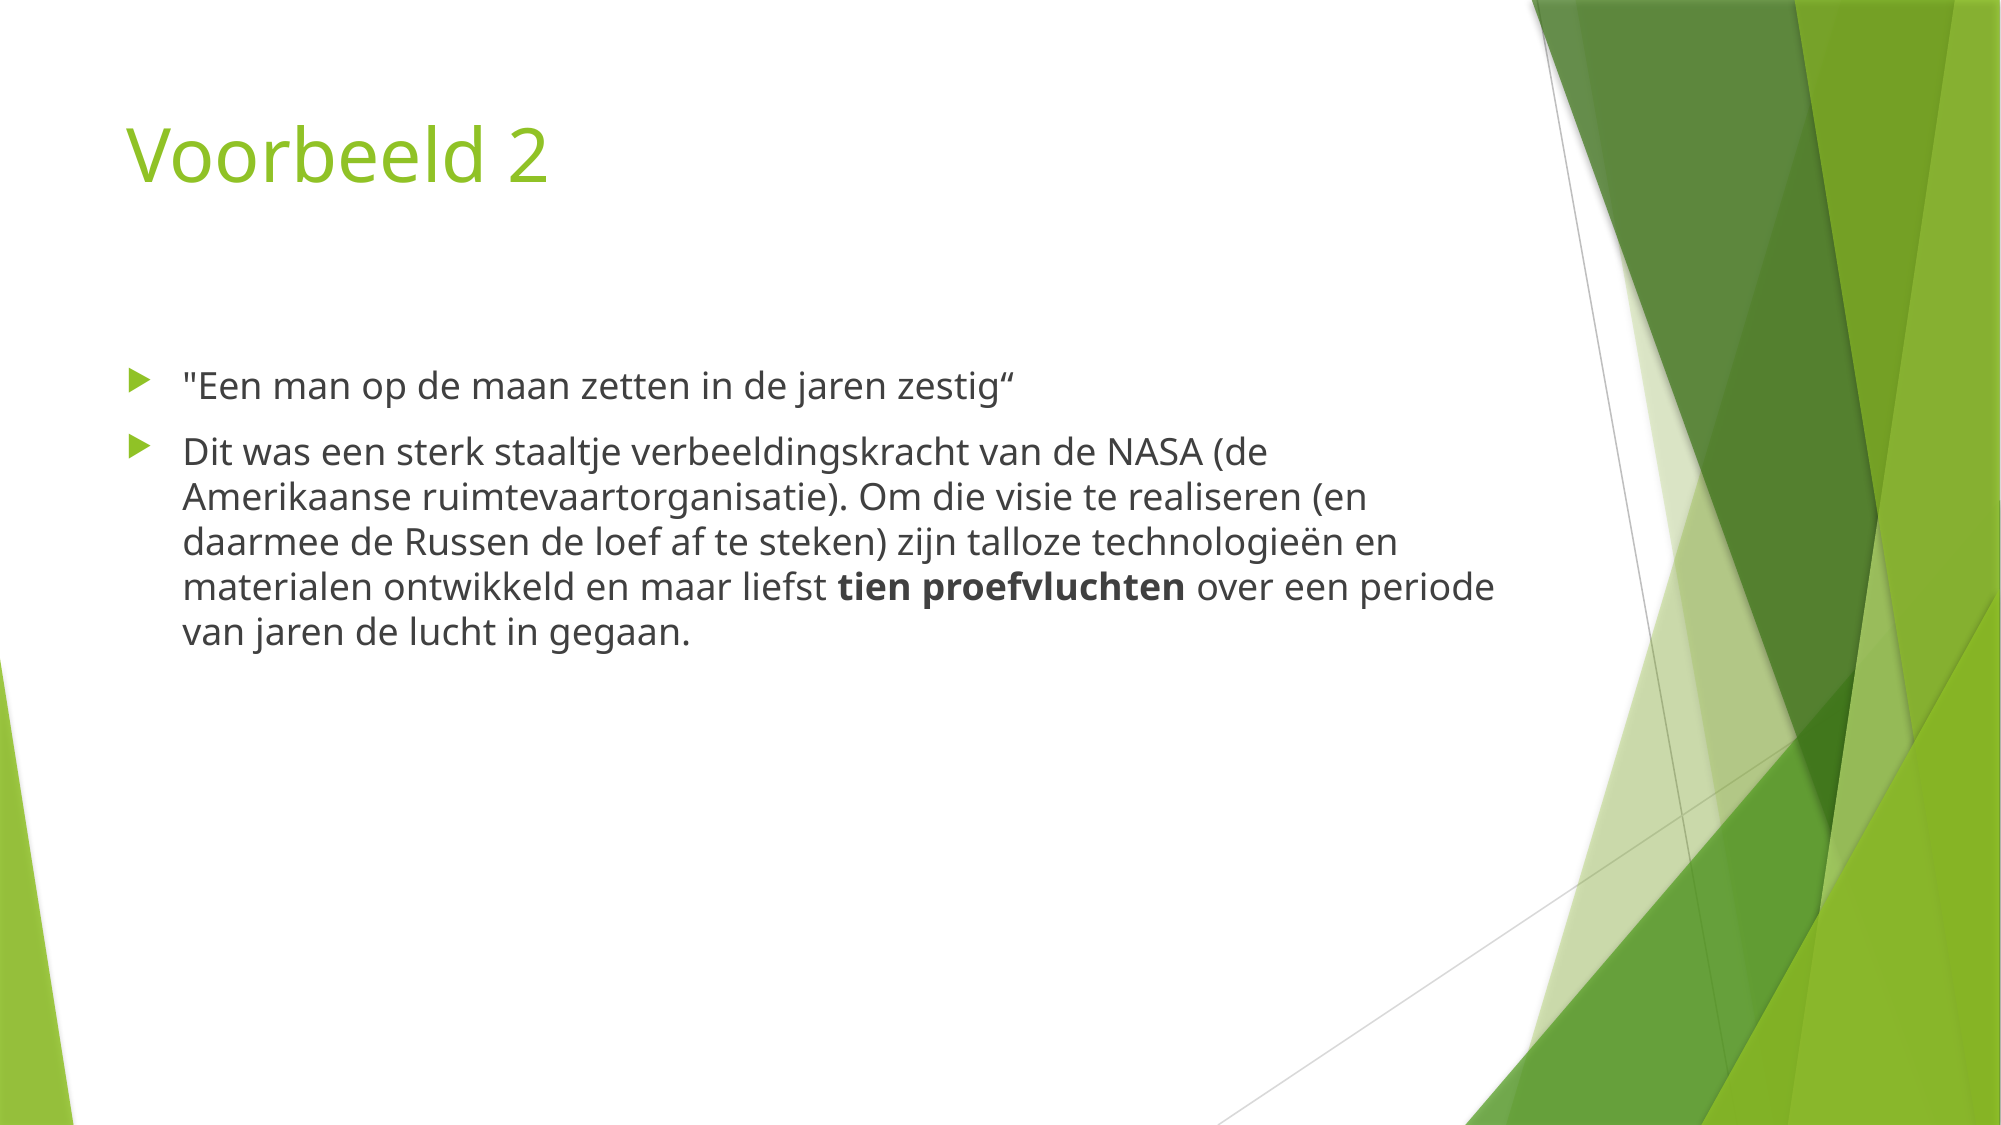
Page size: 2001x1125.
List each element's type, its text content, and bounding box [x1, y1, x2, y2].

title Voorbeeld 2 [111, 99, 1522, 317]
list "Een man op de maan zetten in de jaren zestig“ Dit was een sterk staaltje verbeeldingskracht van de NASA (de Amerikaanse ruimtevaartorganisatie). Om die visie te realiseren (en daarmee de Russen de loef af te steken) zijn talloze technologieën en materialen ontwikkeld en maar liefst tien proefvluchten over een periode van jaren de lucht in gegaan. [111, 354, 1522, 992]
